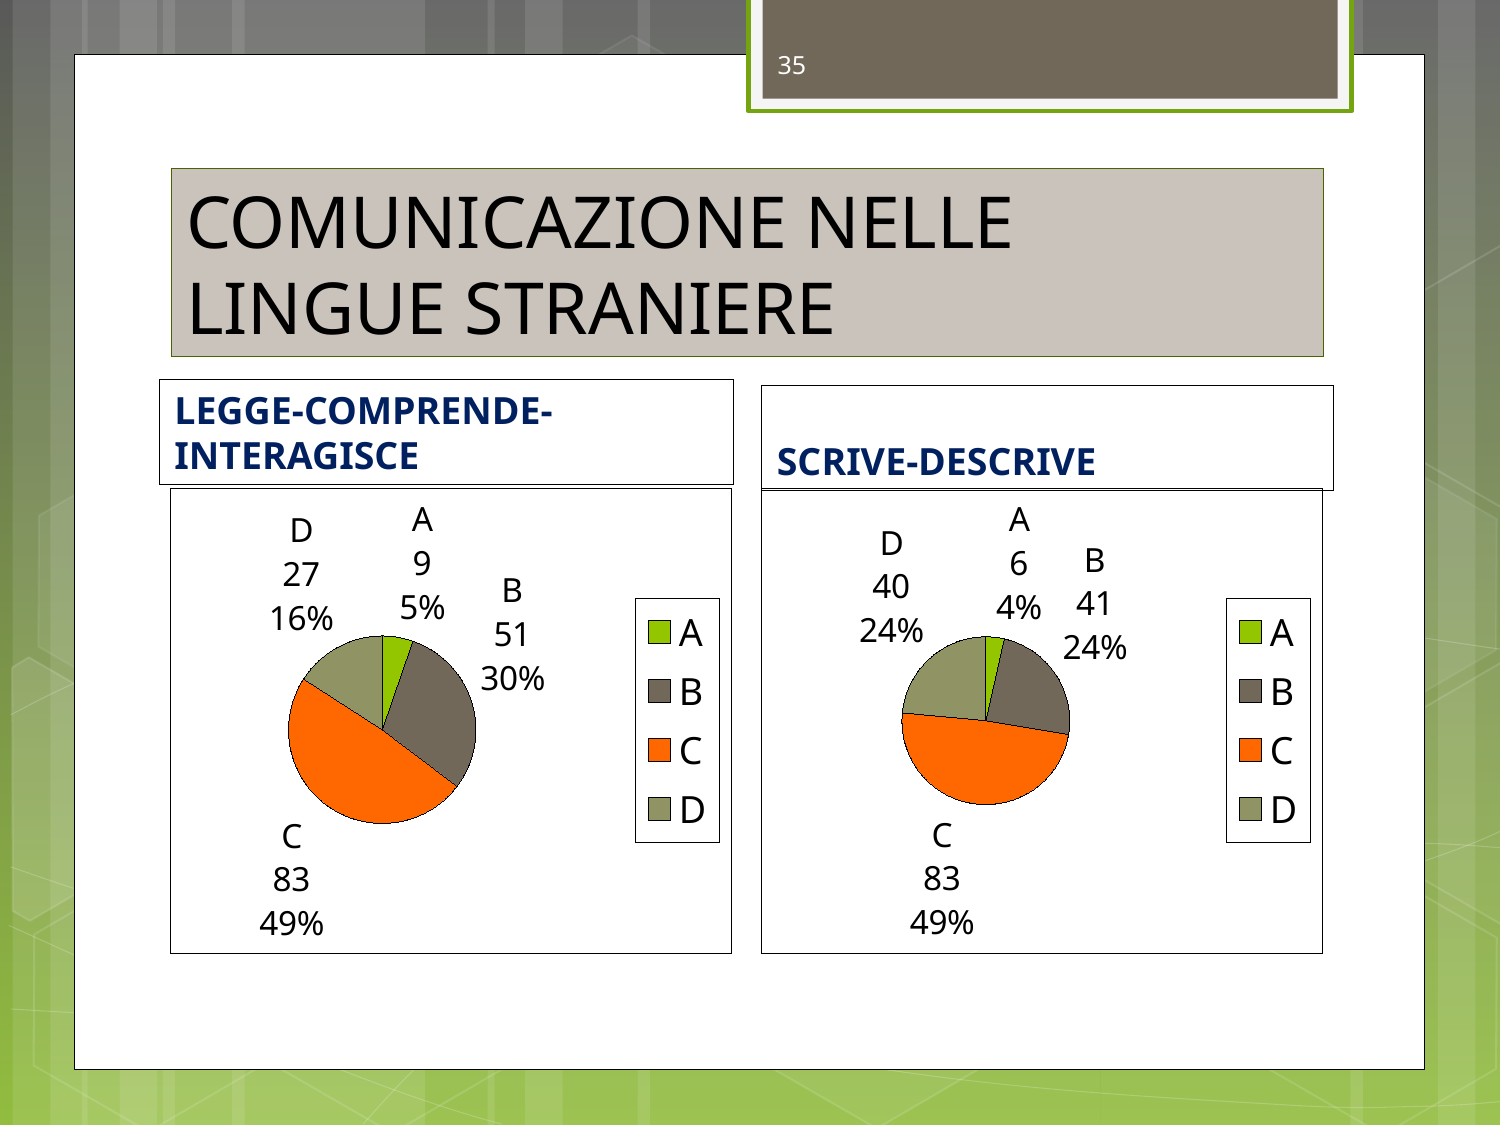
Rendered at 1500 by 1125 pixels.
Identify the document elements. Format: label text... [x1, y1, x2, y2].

chart [761, 487, 1324, 954]
slide_number 35 [762, 36, 982, 97]
list LEGGE-COMPRENDE-INTERAGISCE [159, 379, 734, 485]
list SCRIVE-DESCRIVE [761, 385, 1334, 491]
chart [170, 487, 733, 954]
title COMUNICAZIONE NELLE LINGUE STRANIERE [171, 168, 1324, 357]
